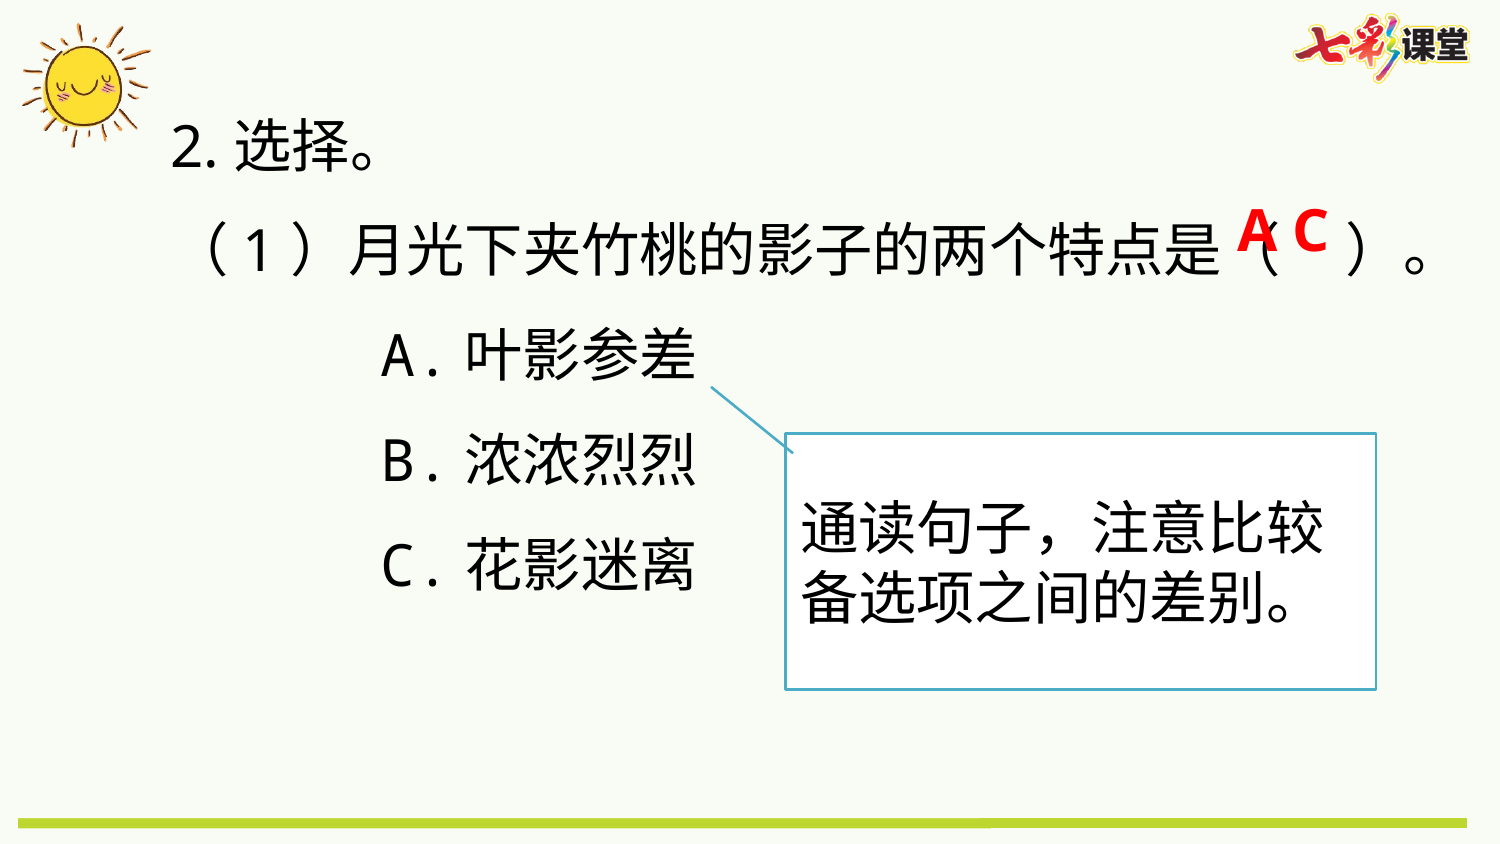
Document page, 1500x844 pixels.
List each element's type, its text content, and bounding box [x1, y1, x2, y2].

picture [18, 771, 1467, 844]
picture [1291, 9, 1472, 66]
text_box 通读句子，注意比较备选项之间的差别。 [710, 385, 1377, 691]
text_box 2.选择。 （1）月光下夹竹桃的影子的两个特点是（ ）。 A.叶影参差 B.浓浓烈烈 C.花影迷离 [155, 66, 1477, 606]
picture [0, 0, 173, 172]
text_box A C [1222, 185, 1346, 271]
